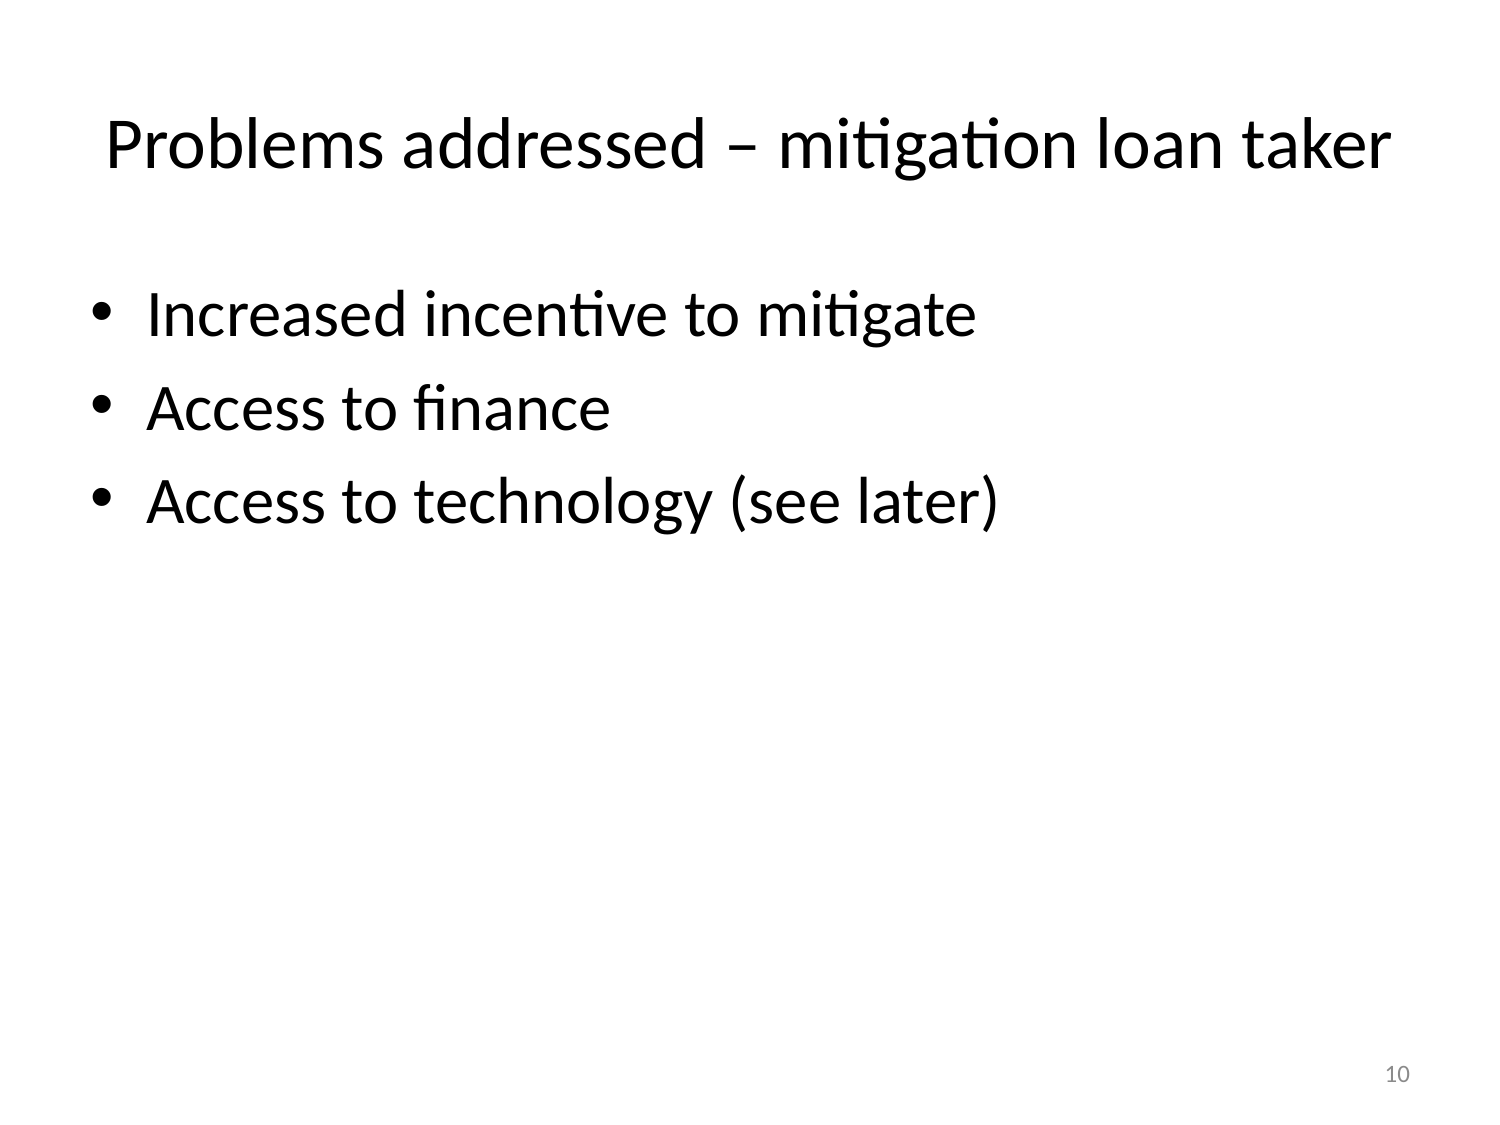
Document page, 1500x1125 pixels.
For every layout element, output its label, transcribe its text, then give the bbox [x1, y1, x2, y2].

list Increased incentive to mitigate Access to finance Access to technology (see later) [75, 262, 1425, 1043]
title Problems addressed – mitigation loan taker [75, 45, 1425, 233]
slide_number 10 [1074, 1042, 1425, 1103]
